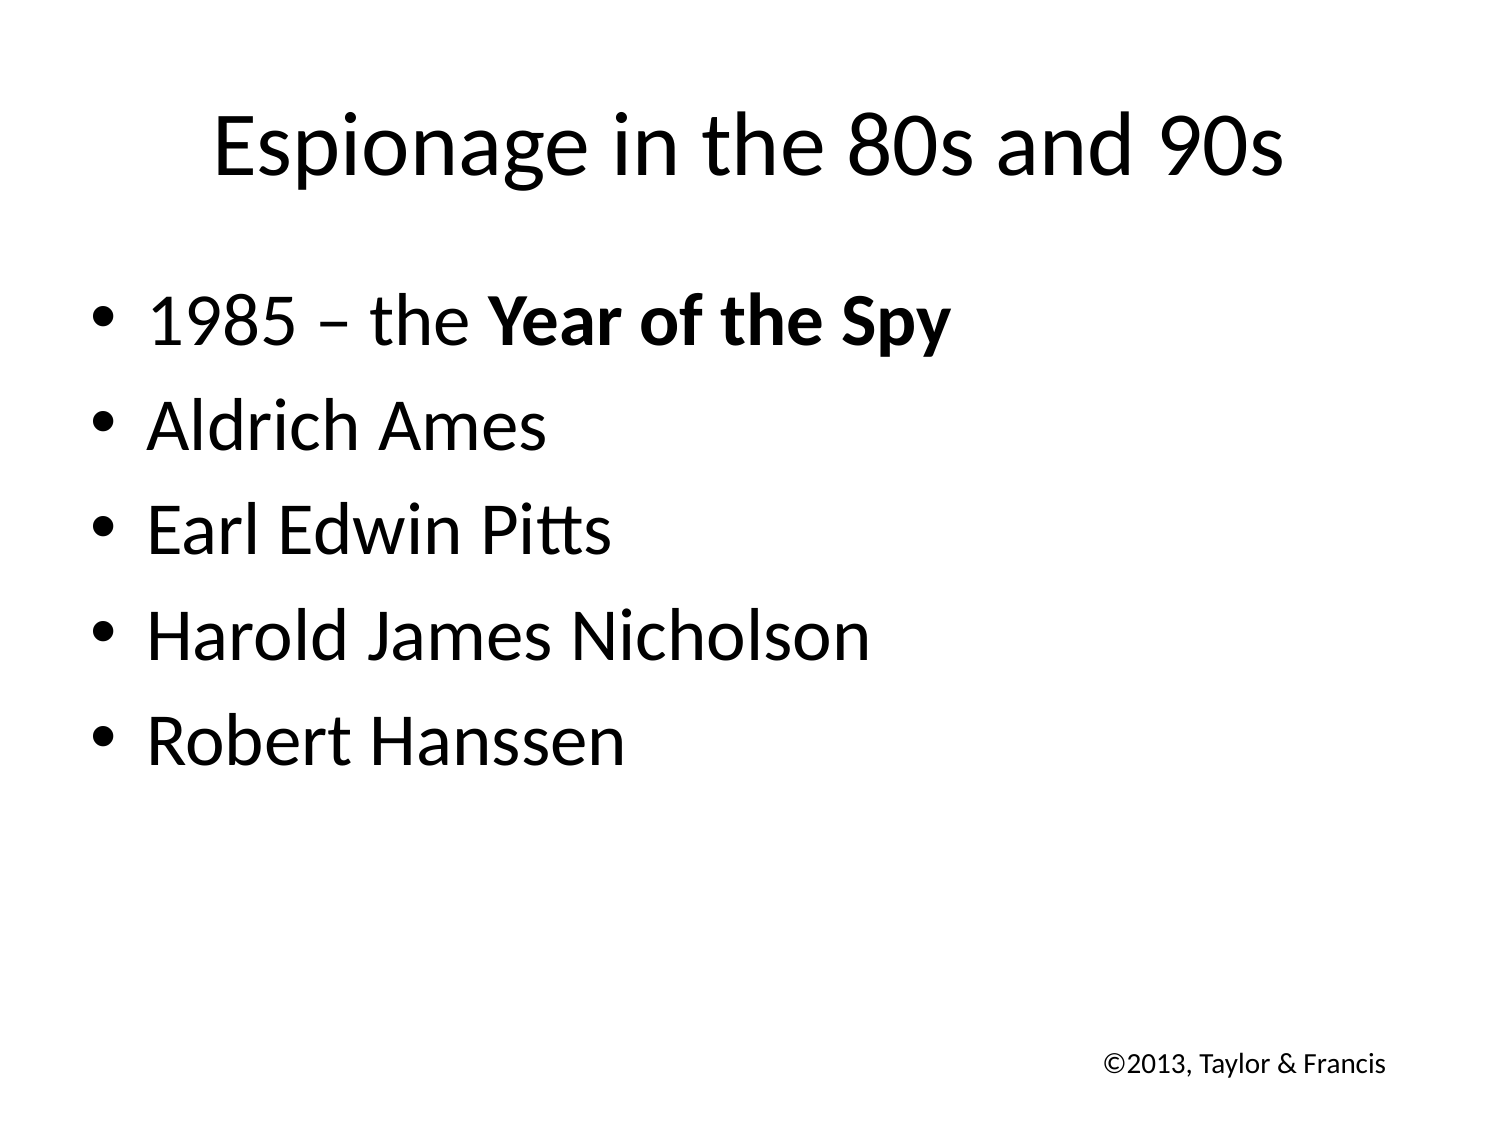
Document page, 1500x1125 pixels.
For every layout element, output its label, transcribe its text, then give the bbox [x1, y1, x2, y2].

title Espionage in the 80s and 90s [75, 45, 1425, 233]
list 1985 – the Year of the Spy Aldrich Ames Earl Edwin Pitts Harold James Nicholson Robert Hanssen [75, 262, 1425, 1005]
text_box ©2013, Taylor & Francis [1087, 1037, 1463, 1082]
